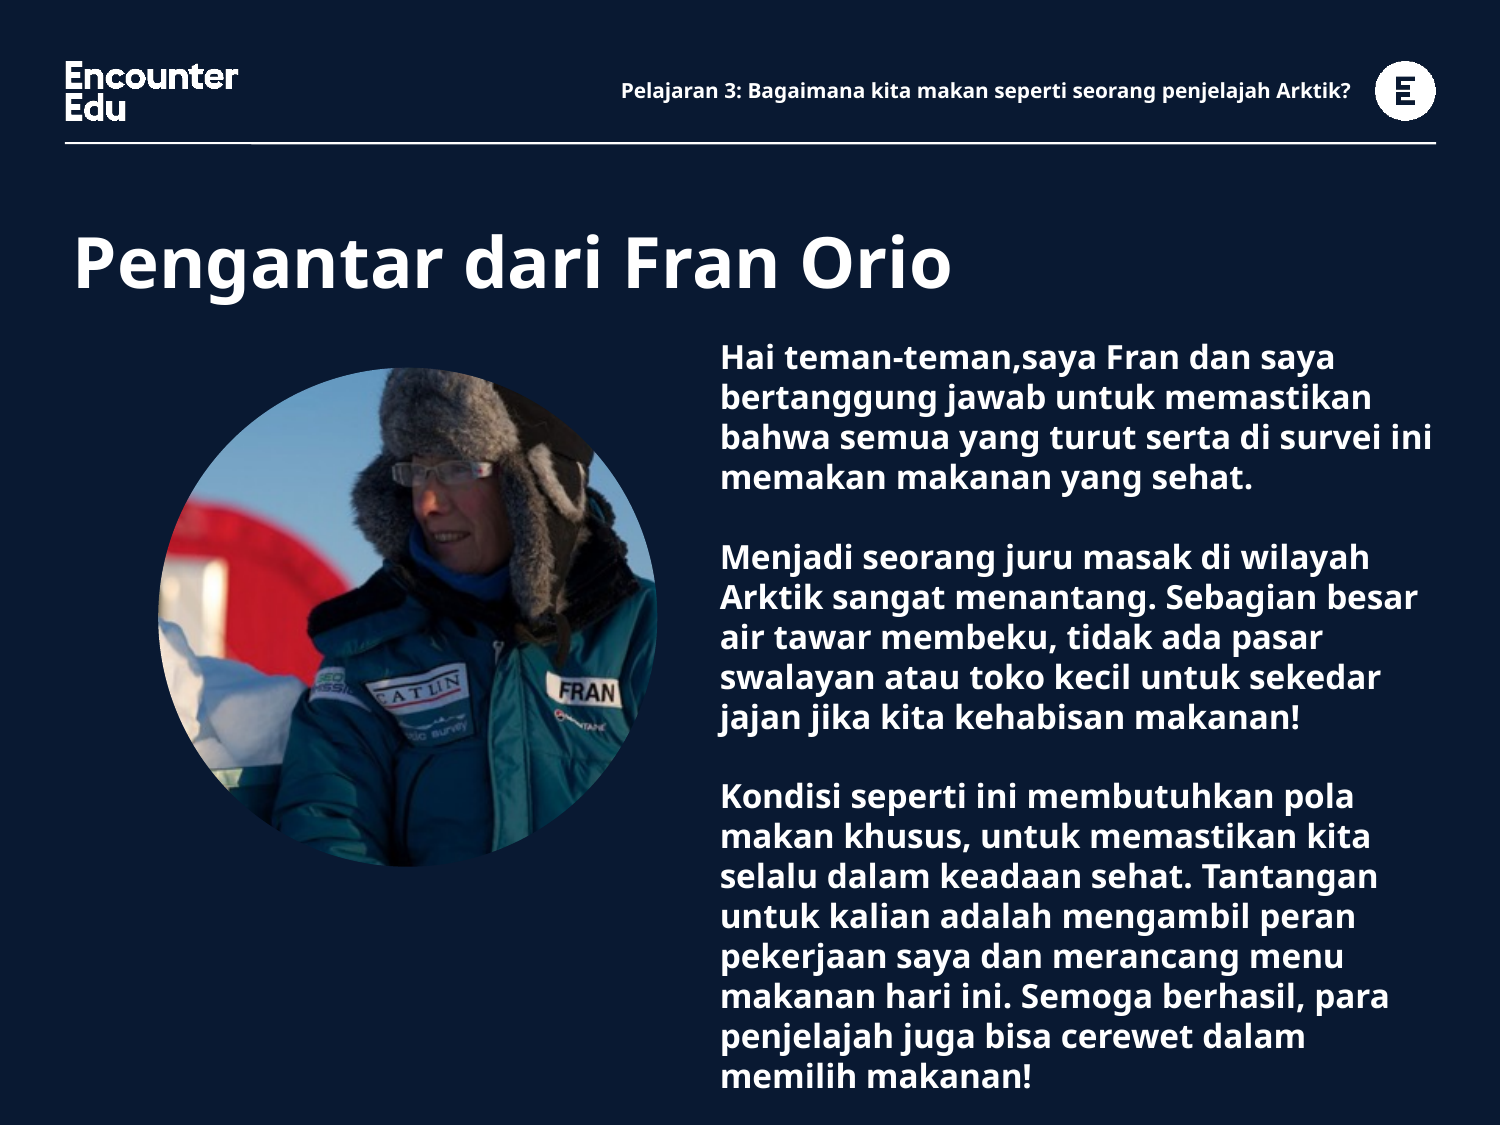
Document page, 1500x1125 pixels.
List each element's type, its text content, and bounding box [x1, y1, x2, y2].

title Pelajaran 3: Bagaimana kita makan seperti seorang penjelajah Arktik? [508, 71, 1359, 113]
picture [61, 59, 243, 122]
text_box Hai teman-teman,saya Fran dan saya bertanggung jawab untuk memastikan bahwa semua yang turut serta di survei ini memakan makanan yang sehat. Menjadi seorang juru masak di wilayah Arktik sangat menantang. Sebagian besar air tawar membeku, tidak ada pasar swalayan atau toko kecil untuk sekedar jajan jika kita kehabisan makanan! Kondisi seperti ini membutuhkan pola makan khusus, untuk memastikan kita selalu dalam keadaan sehat. Tantangan untuk kalian adalah mengambil peran pekerjaan saya dan merancang menu makanan hari ini. Semoga berhasil, para penjelajah juga bisa cerewet dalam memilih makanan! [716, 332, 1450, 1099]
picture [1373, 59, 1437, 122]
text_box [158, 367, 658, 867]
text_box Pengantar dari Fran Orio [65, 163, 1416, 368]
